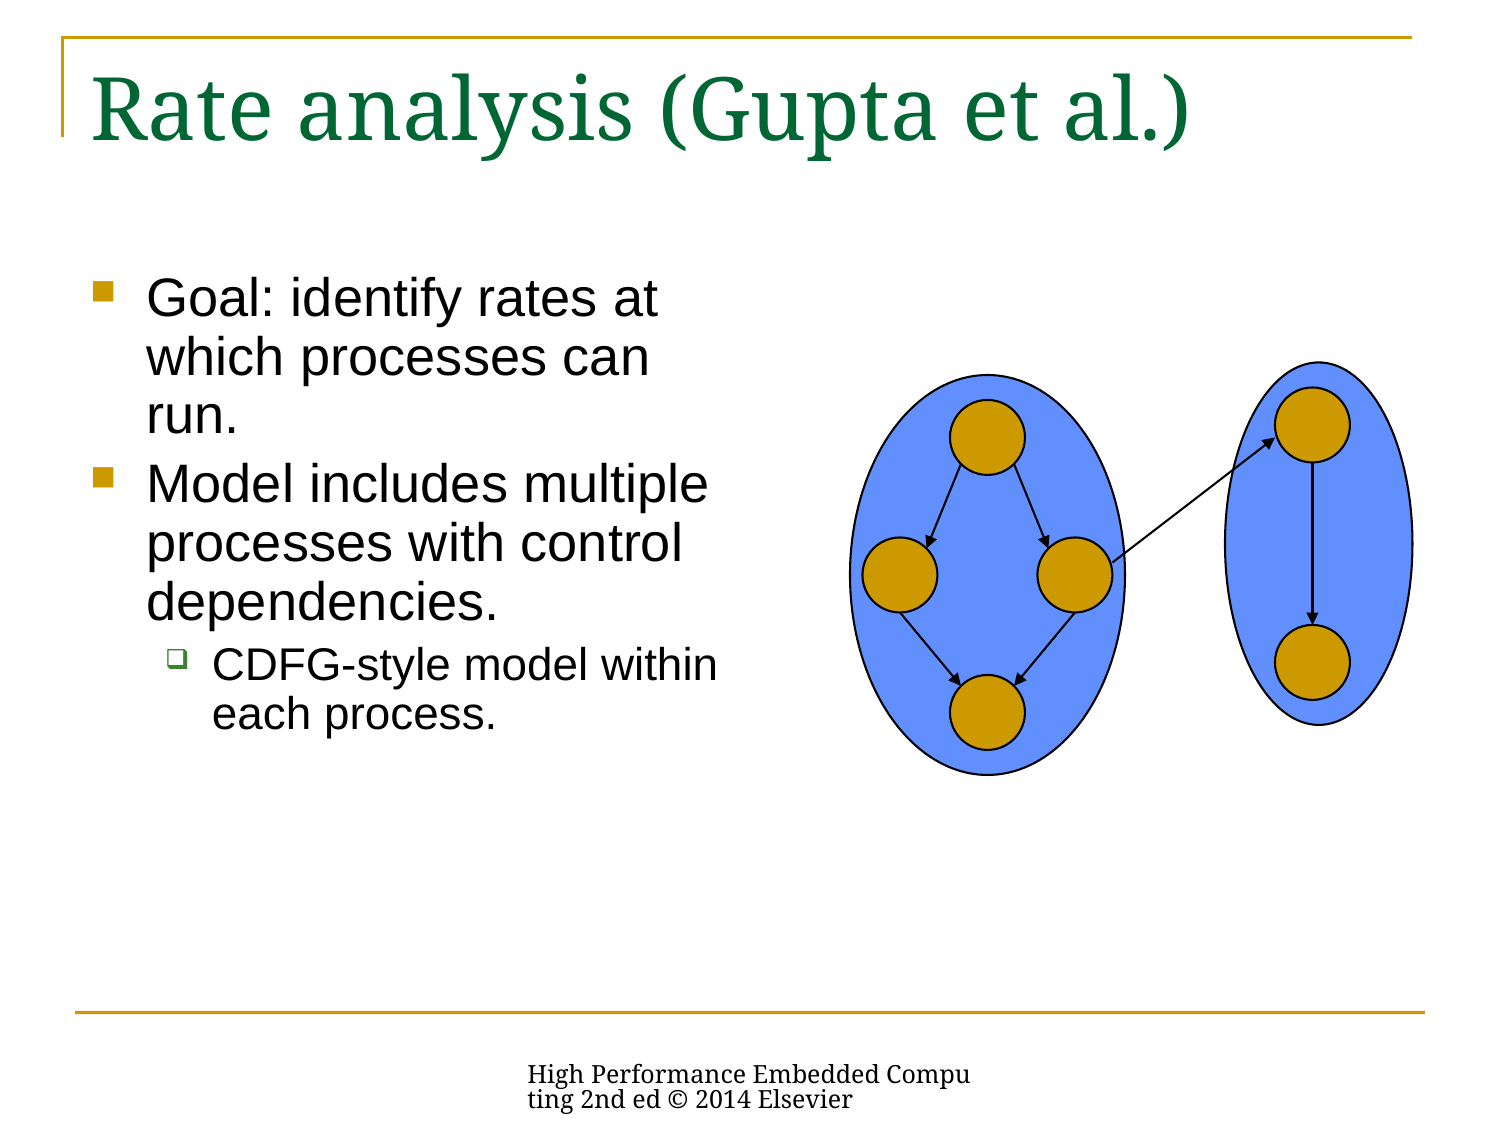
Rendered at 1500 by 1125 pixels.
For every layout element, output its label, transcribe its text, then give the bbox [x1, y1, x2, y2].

footer High Performance Embedded Computing 2nd ed © 2014 Elsevier [512, 1025, 988, 1100]
text_box [949, 399, 1025, 475]
text_box [1274, 625, 1350, 700]
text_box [926, 463, 962, 549]
text_box [949, 674, 1025, 750]
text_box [1013, 463, 1049, 549]
text_box [1224, 362, 1413, 725]
text_box [1037, 537, 1113, 613]
text_box [849, 375, 1126, 775]
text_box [1013, 612, 1076, 687]
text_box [899, 612, 962, 687]
text_box [1274, 387, 1350, 463]
text_box [862, 537, 938, 613]
text_box [1112, 437, 1276, 563]
title Rate analysis (Gupta et al.) [75, 45, 1425, 233]
list Goal: identify rates at which processes can run. Model includes multiple processes with control dependencies. CDFG-style model within each process. [75, 262, 750, 1006]
